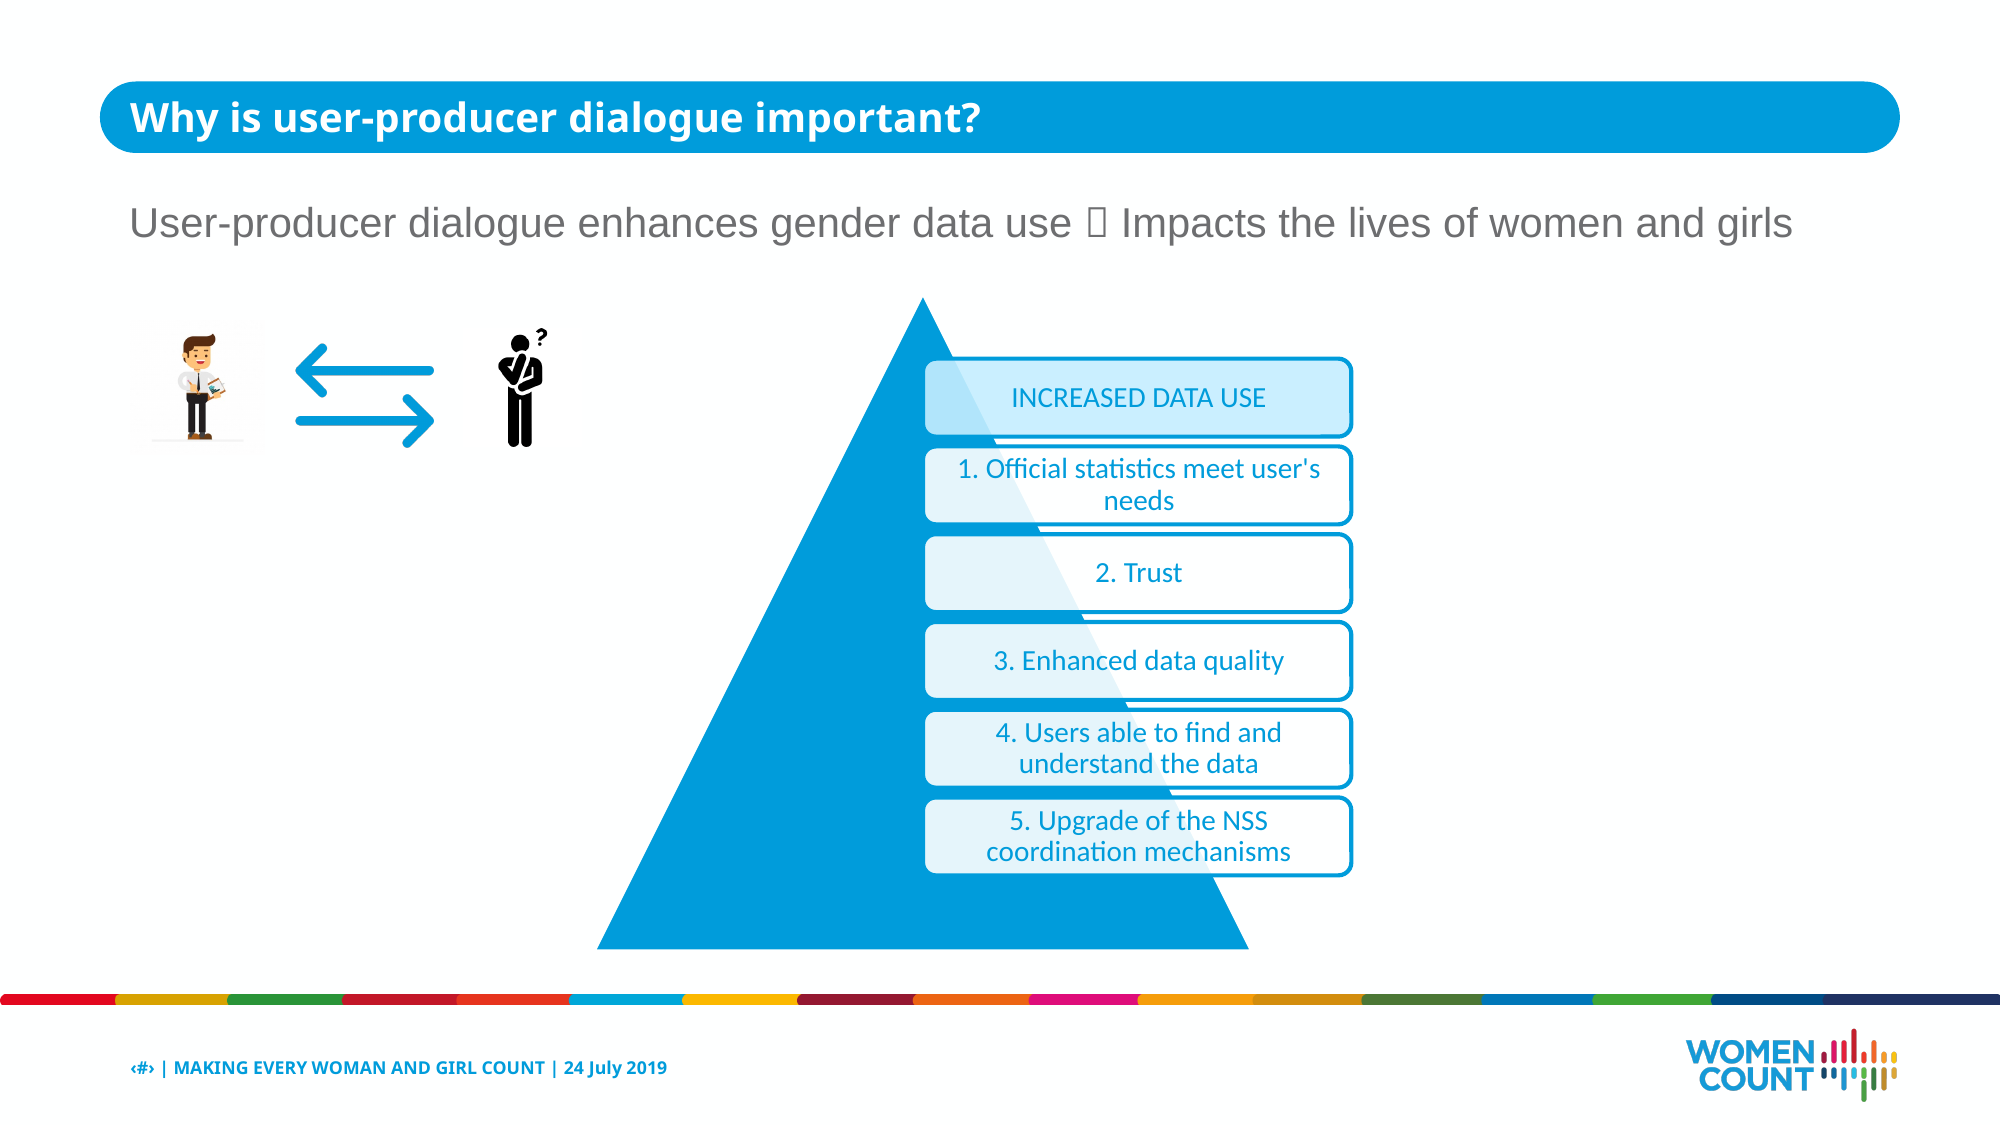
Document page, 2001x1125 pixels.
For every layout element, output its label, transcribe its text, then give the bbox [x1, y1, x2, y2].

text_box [438, 292, 1506, 952]
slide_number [130, 1056, 1198, 1078]
list Why is user-producer dialogue important? [130, 92, 1872, 142]
picture [130, 319, 265, 455]
list User-producer dialogue enhances gender data use  Impacts the lives of women and girls [129, 196, 1871, 247]
picture [463, 327, 583, 447]
picture [288, 319, 440, 471]
